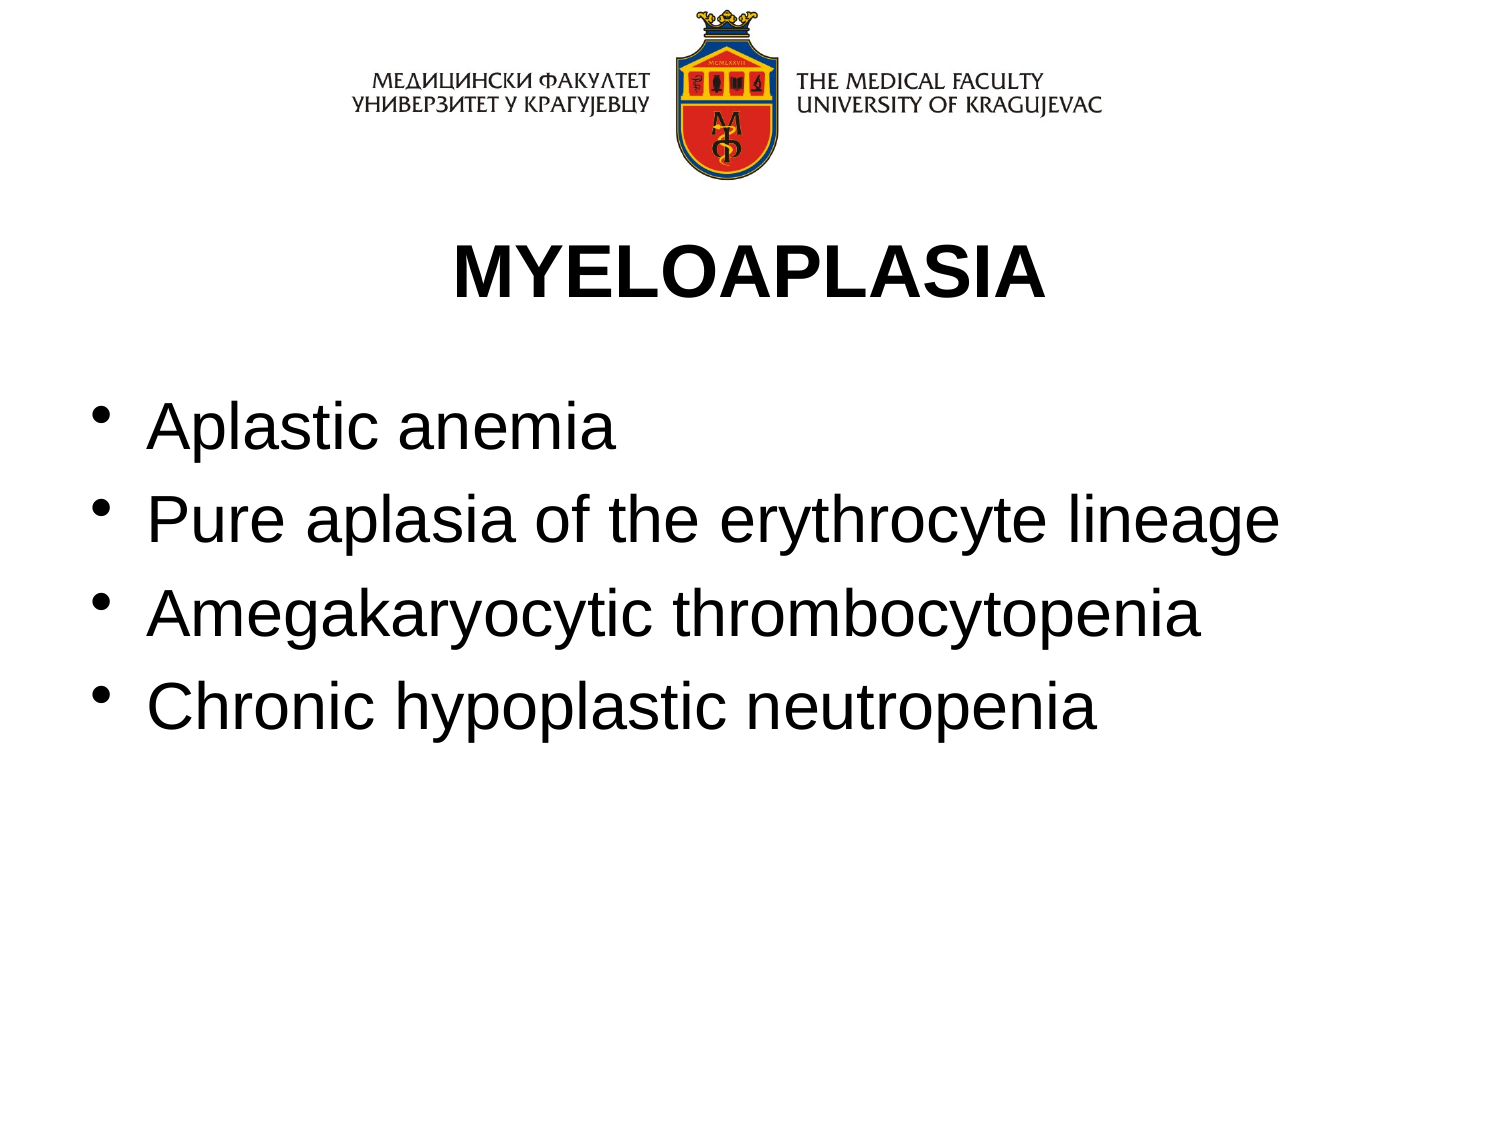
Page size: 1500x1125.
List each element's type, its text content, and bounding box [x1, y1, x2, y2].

title MYELOAPLASIA [74, 173, 1426, 362]
picture [328, 0, 1125, 173]
list Aplastic anemia Pure aplasia of the erythrocyte lineage Amegakaryocytic thrombocytopenia Chronic hypoplastic neutropenia [74, 374, 1426, 1118]
